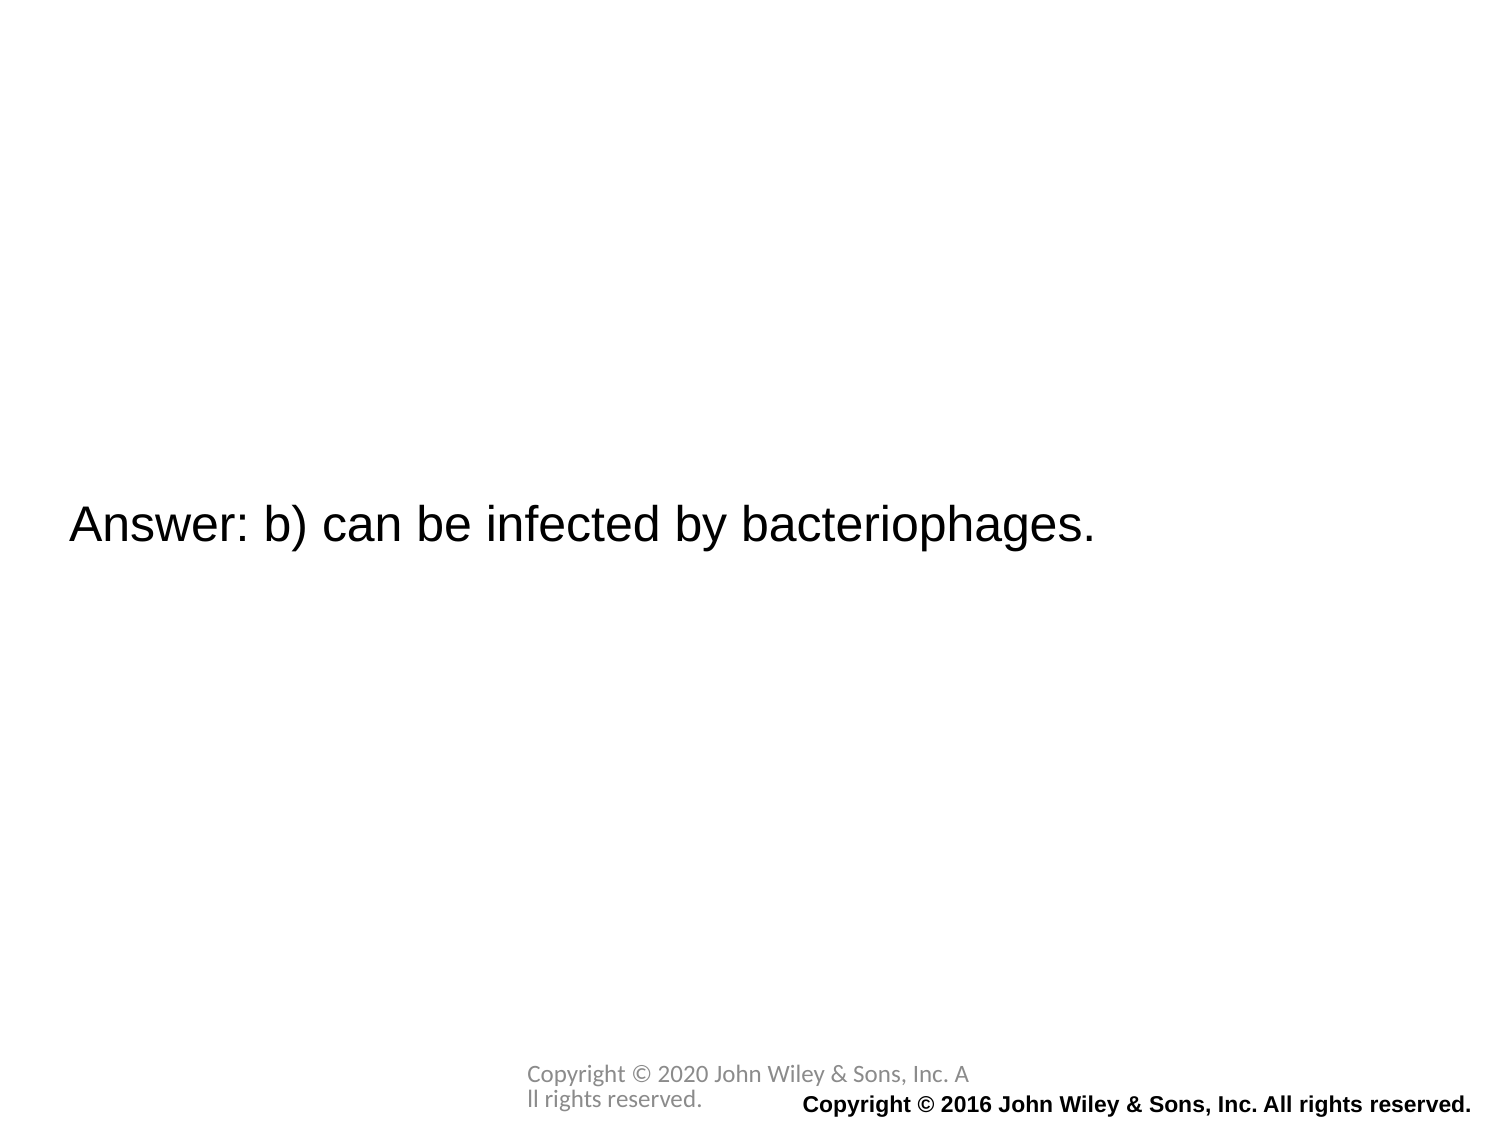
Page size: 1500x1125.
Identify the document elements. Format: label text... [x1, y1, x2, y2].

text_box Answer: b) can be infected by bacteriophages. [54, 483, 1466, 559]
footer Copyright © 2020 John Wiley & Sons, Inc. All rights reserved. [512, 1042, 988, 1103]
text_box Copyright © 2016 John Wiley & Sons, Inc. All rights reserved. [512, 1065, 1488, 1125]
